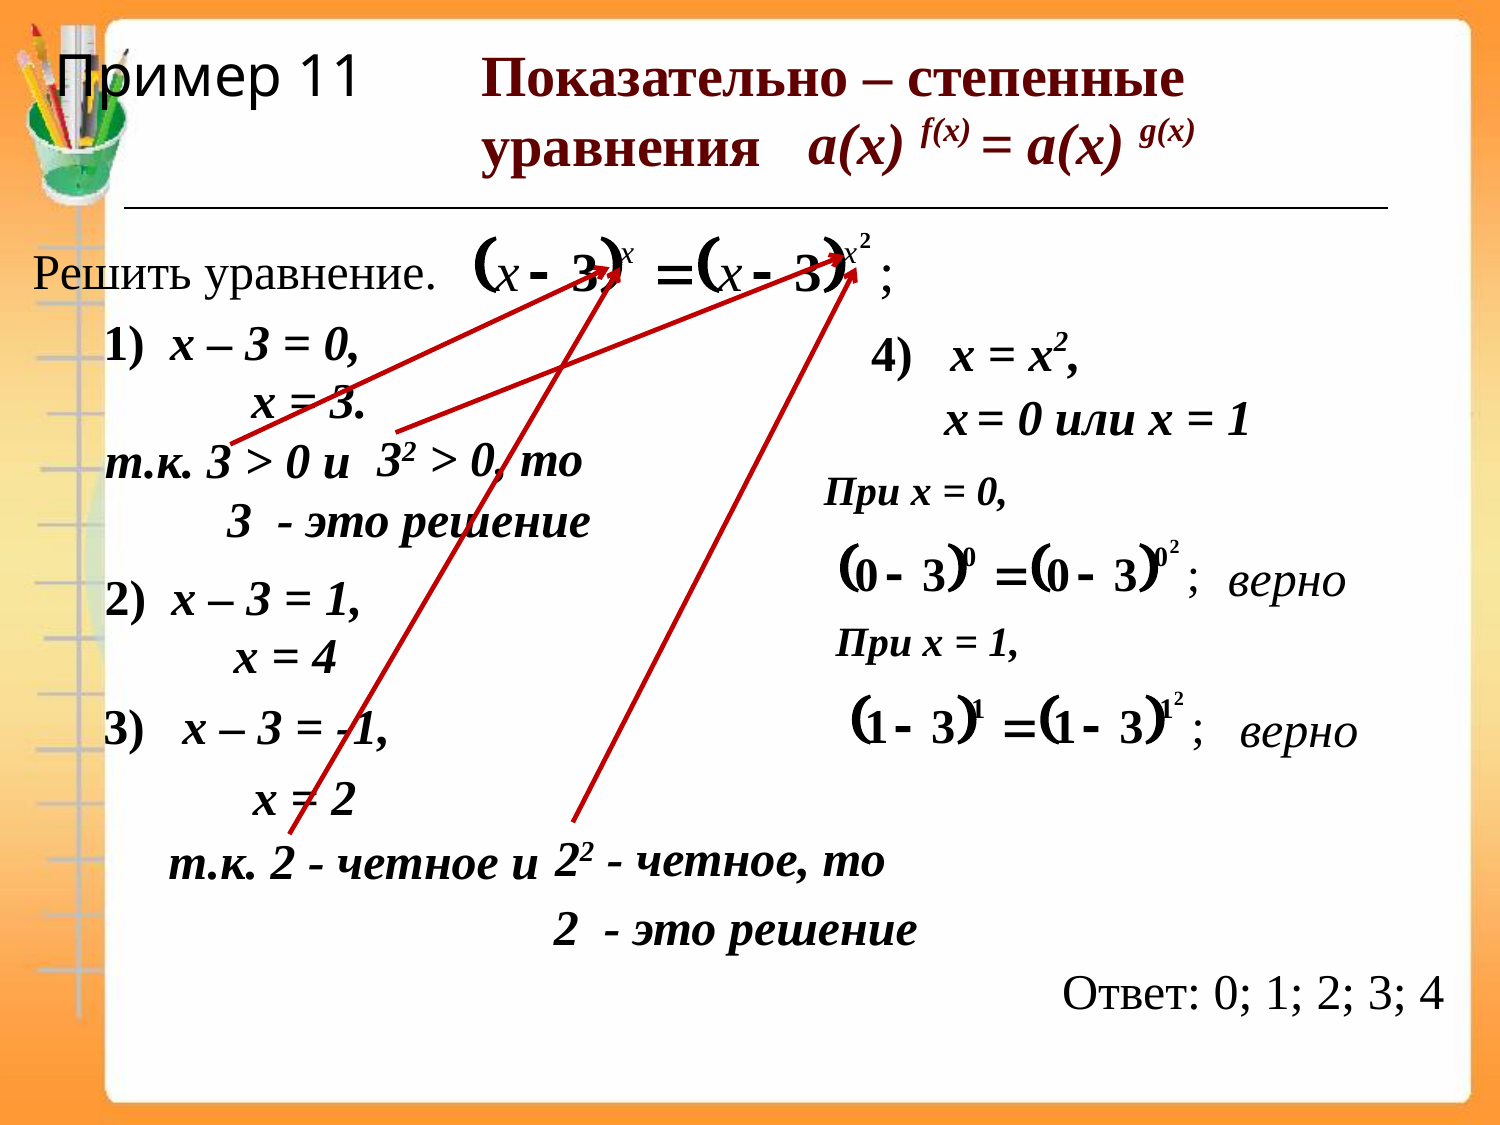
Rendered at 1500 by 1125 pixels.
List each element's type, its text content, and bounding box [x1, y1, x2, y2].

text_box При х = 1, [861, 620, 1093, 673]
text_box 2) x – 3 = 1, [89, 557, 283, 633]
text_box 4) x = х2, [861, 314, 1199, 390]
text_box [572, 266, 857, 823]
text_box Решить уравнение. [17, 231, 458, 307]
text_box верно [1224, 690, 1374, 765]
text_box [289, 454, 621, 835]
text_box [844, 678, 1214, 764]
text_box т.к. 2 - четное и [153, 821, 540, 897]
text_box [832, 526, 1209, 612]
text_box 1) x – 3 = 0, [88, 302, 224, 378]
text_box 22 - четное, то [540, 819, 902, 888]
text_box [466, 30, 1223, 188]
text_box т.к. 3 > 0 и [90, 420, 283, 496]
picture [0, 1, 1500, 1125]
text_box 3 - это решение [212, 479, 283, 555]
text_box При х = 0, [861, 456, 1093, 521]
text_box х = 0 или х = 1 [929, 378, 1268, 462]
text_box x = 2 [238, 758, 283, 821]
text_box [229, 266, 610, 445]
text_box 2 - это решение [539, 888, 933, 964]
text_box Пример 11 [39, 30, 380, 116]
text_box верно [1213, 538, 1362, 614]
text_box x = 4 [218, 616, 283, 687]
text_box 3) x – 3 = -1, [88, 687, 283, 763]
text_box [395, 255, 845, 433]
text_box Ответ: 0; 1; 2; 3; 4 [1047, 952, 1460, 1027]
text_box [466, 217, 904, 315]
